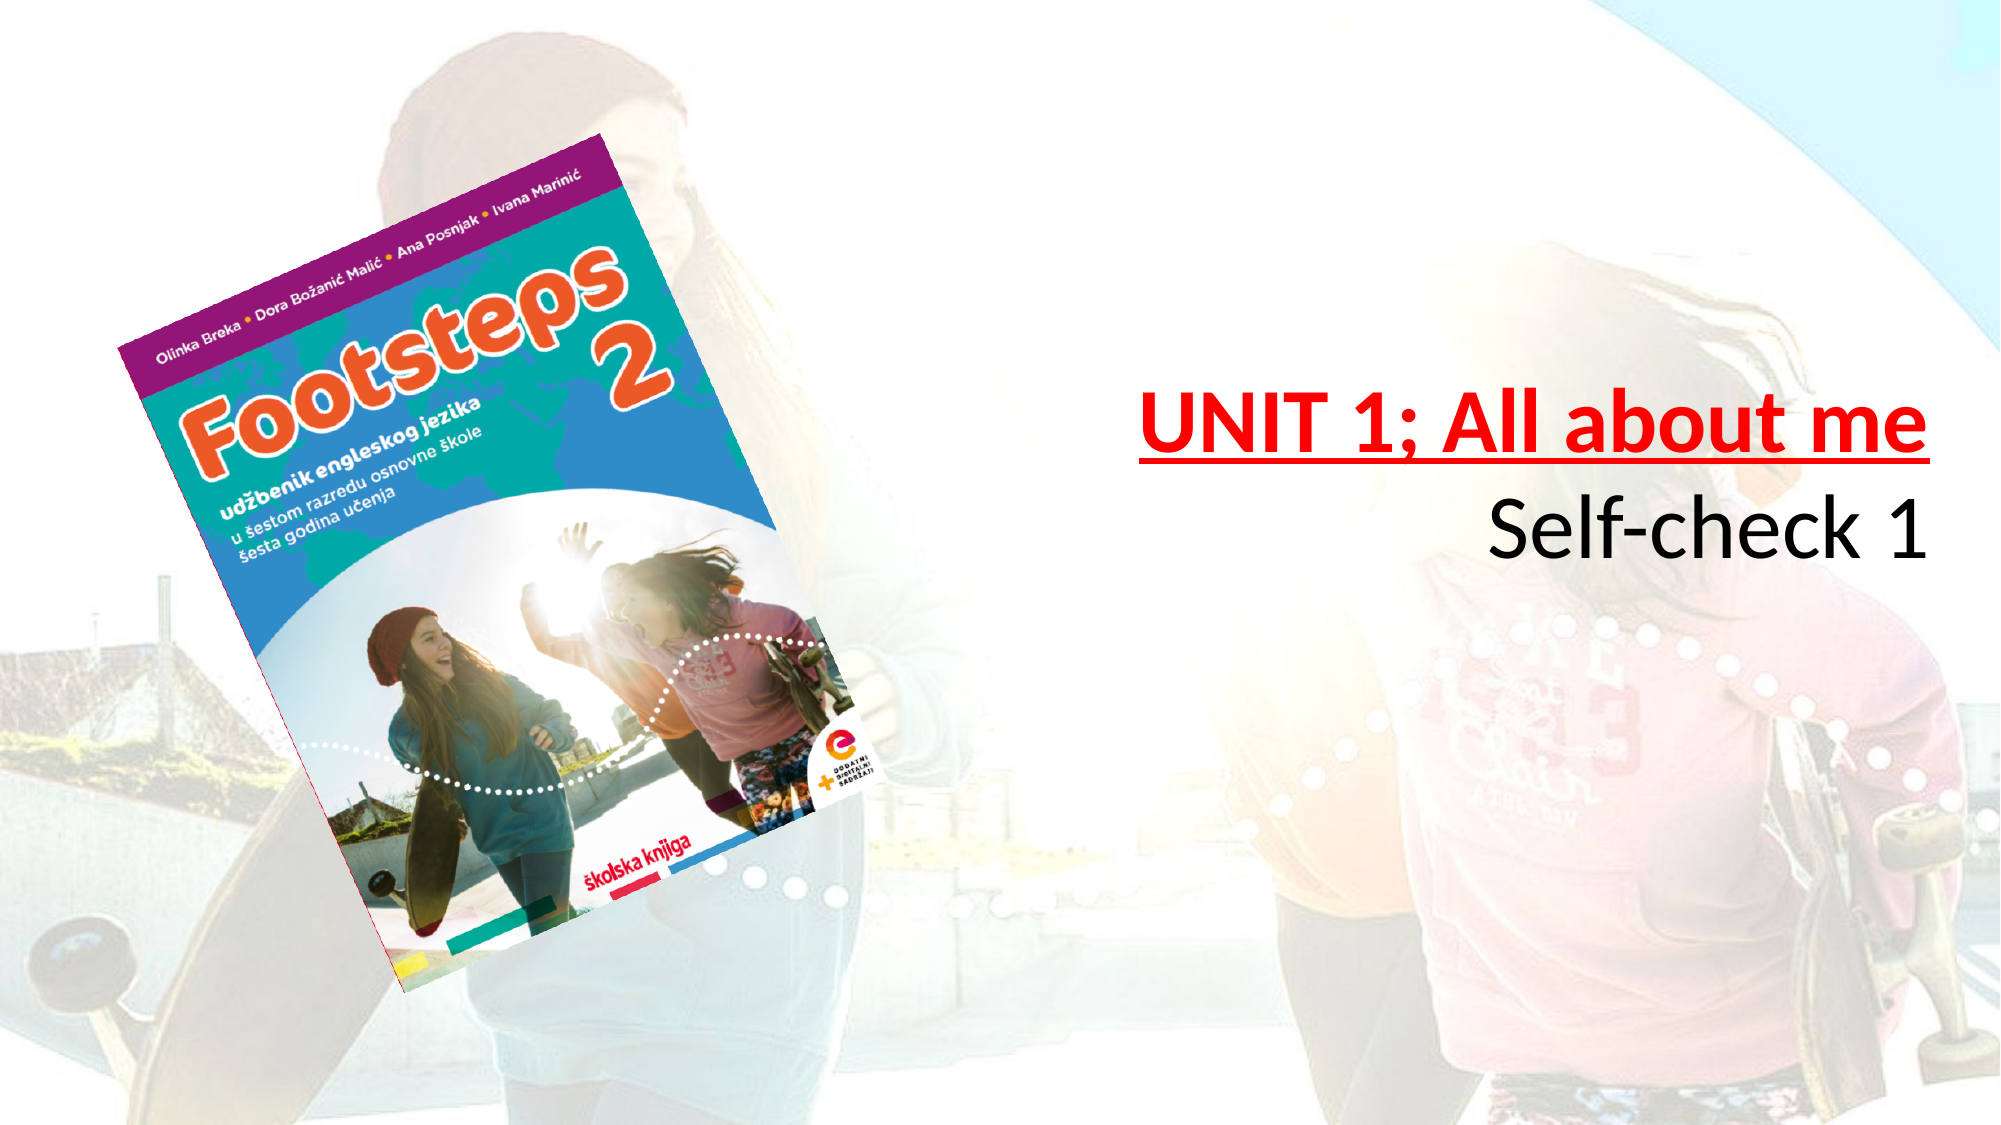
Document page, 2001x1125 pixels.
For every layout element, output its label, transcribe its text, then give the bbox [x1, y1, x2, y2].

picture [0, 0, 2001, 1125]
text_box UNIT 1; All about me [913, 353, 1946, 478]
text_box Self-check 1 [1113, 459, 1946, 585]
